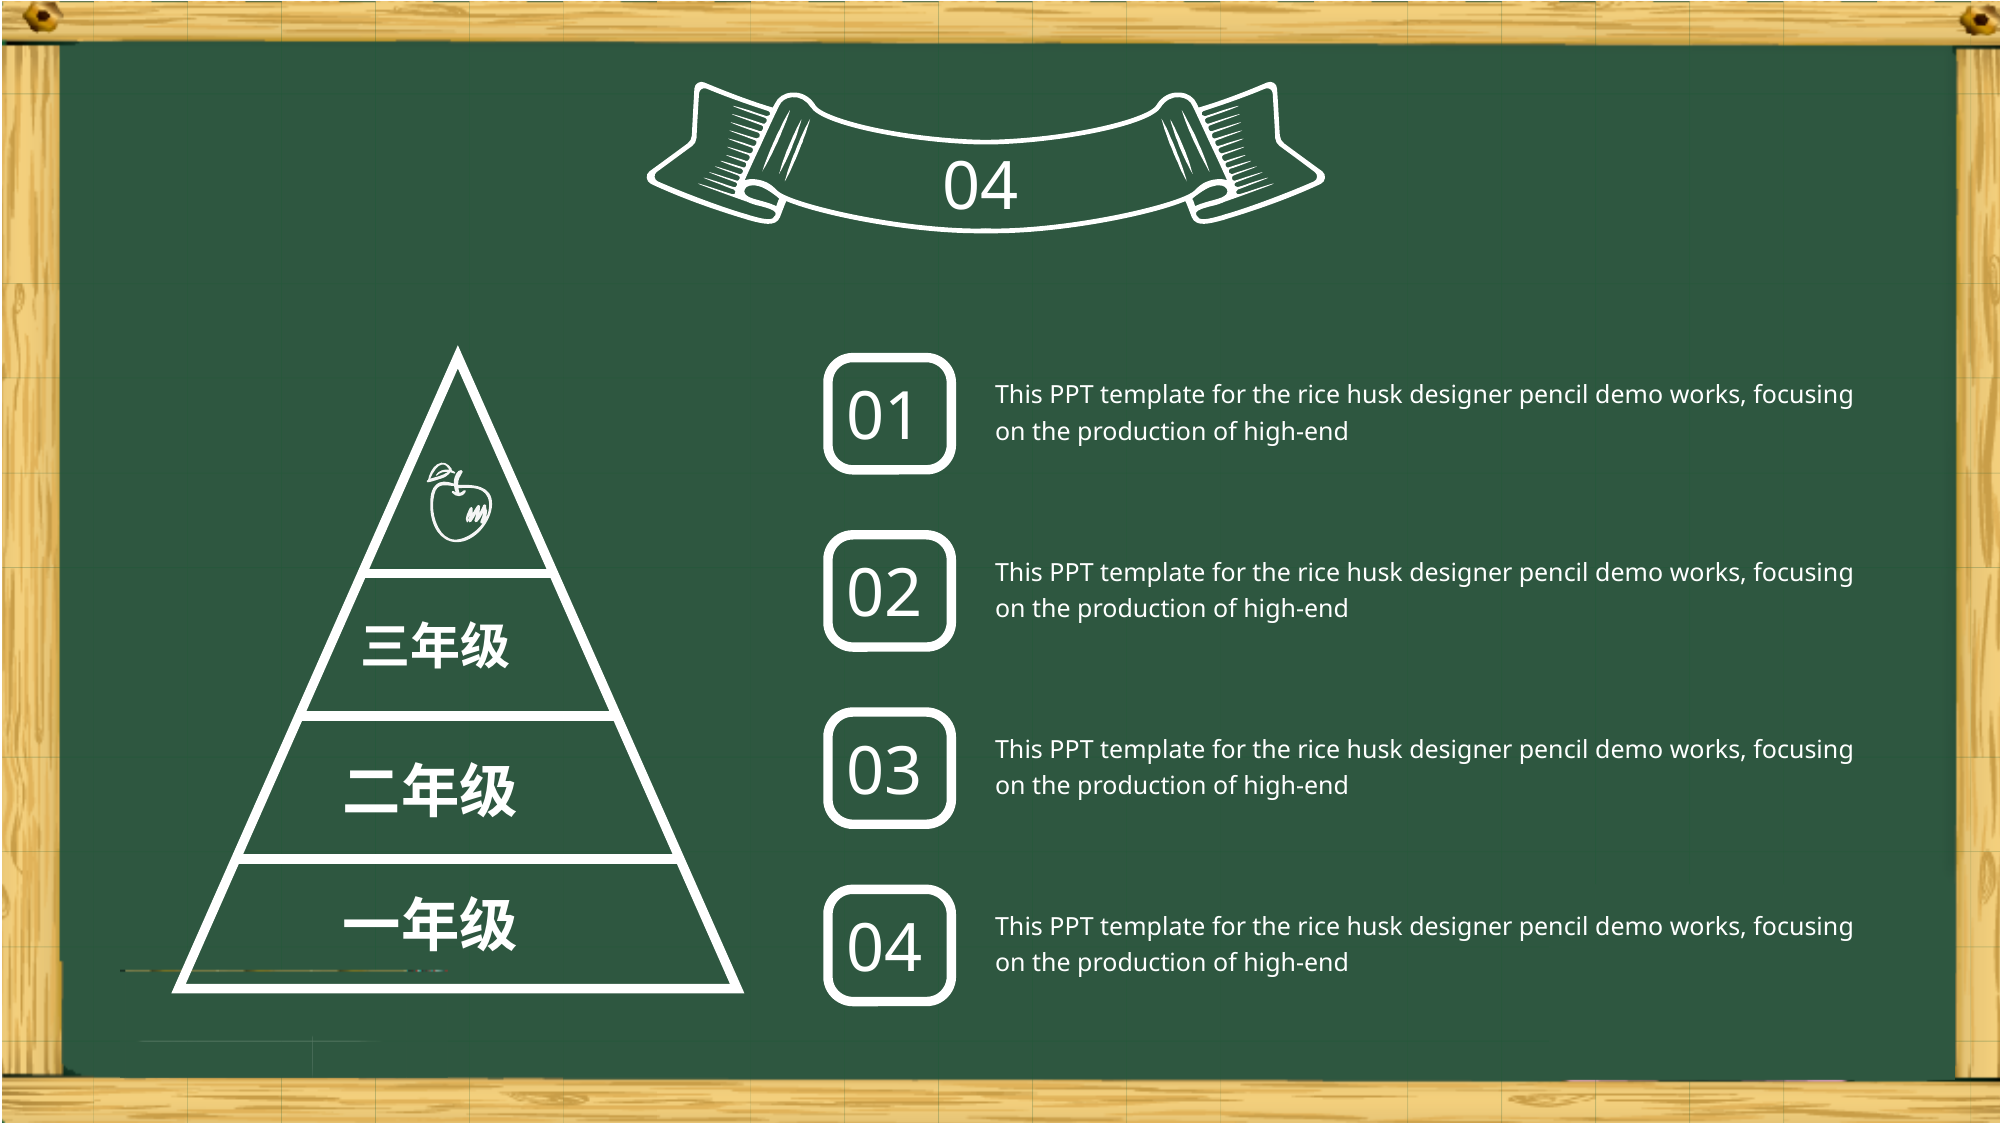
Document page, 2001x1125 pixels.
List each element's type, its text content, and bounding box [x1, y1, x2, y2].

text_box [827, 889, 1874, 1002]
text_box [827, 534, 1874, 648]
text_box 一年级 [328, 880, 587, 966]
text_box 三年级 [345, 606, 570, 682]
text_box 二年级 [328, 746, 587, 832]
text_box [426, 460, 493, 544]
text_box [827, 711, 1874, 825]
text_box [827, 357, 1874, 470]
text_box [346, 354, 570, 606]
picture [0, 0, 2000, 1123]
text_box [176, 607, 739, 990]
